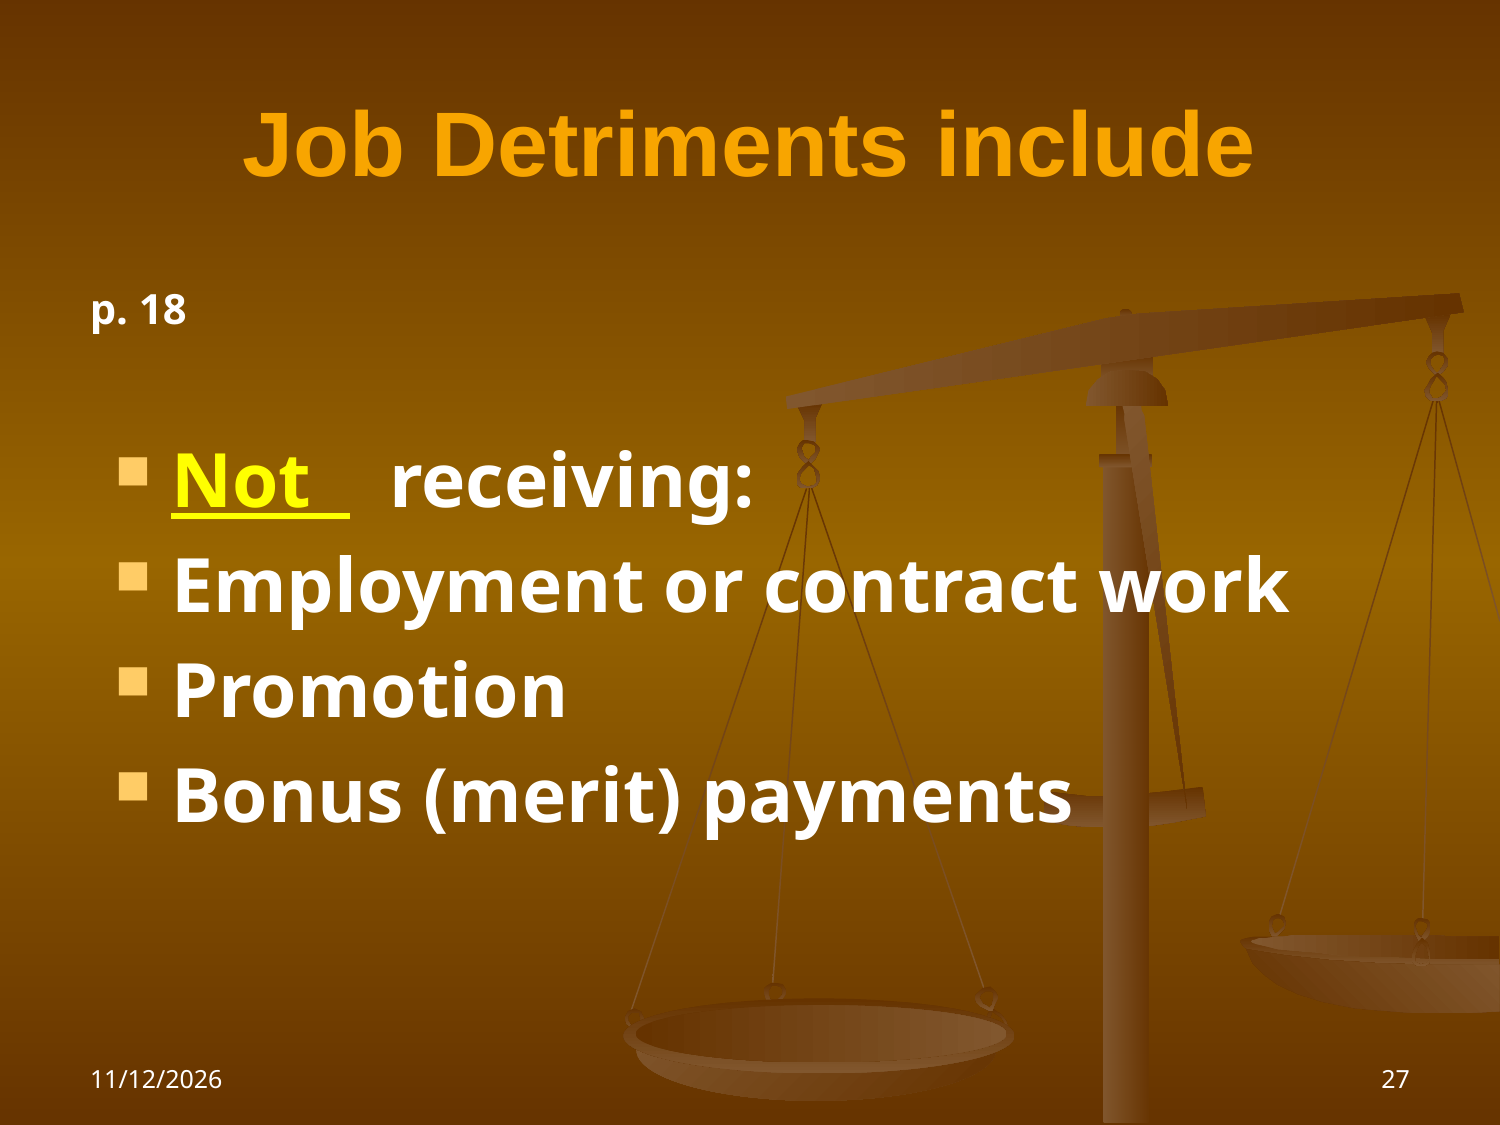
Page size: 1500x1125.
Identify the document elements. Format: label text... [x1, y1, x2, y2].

slide_number 27 [1074, 1029, 1426, 1106]
text_box p. 18 [74, 275, 213, 340]
list Not receiving: Employment or contract work Promotion Bonus (merit) payments [99, 424, 1363, 963]
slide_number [74, 1029, 426, 1106]
title Job Detriments include [74, 45, 1426, 234]
